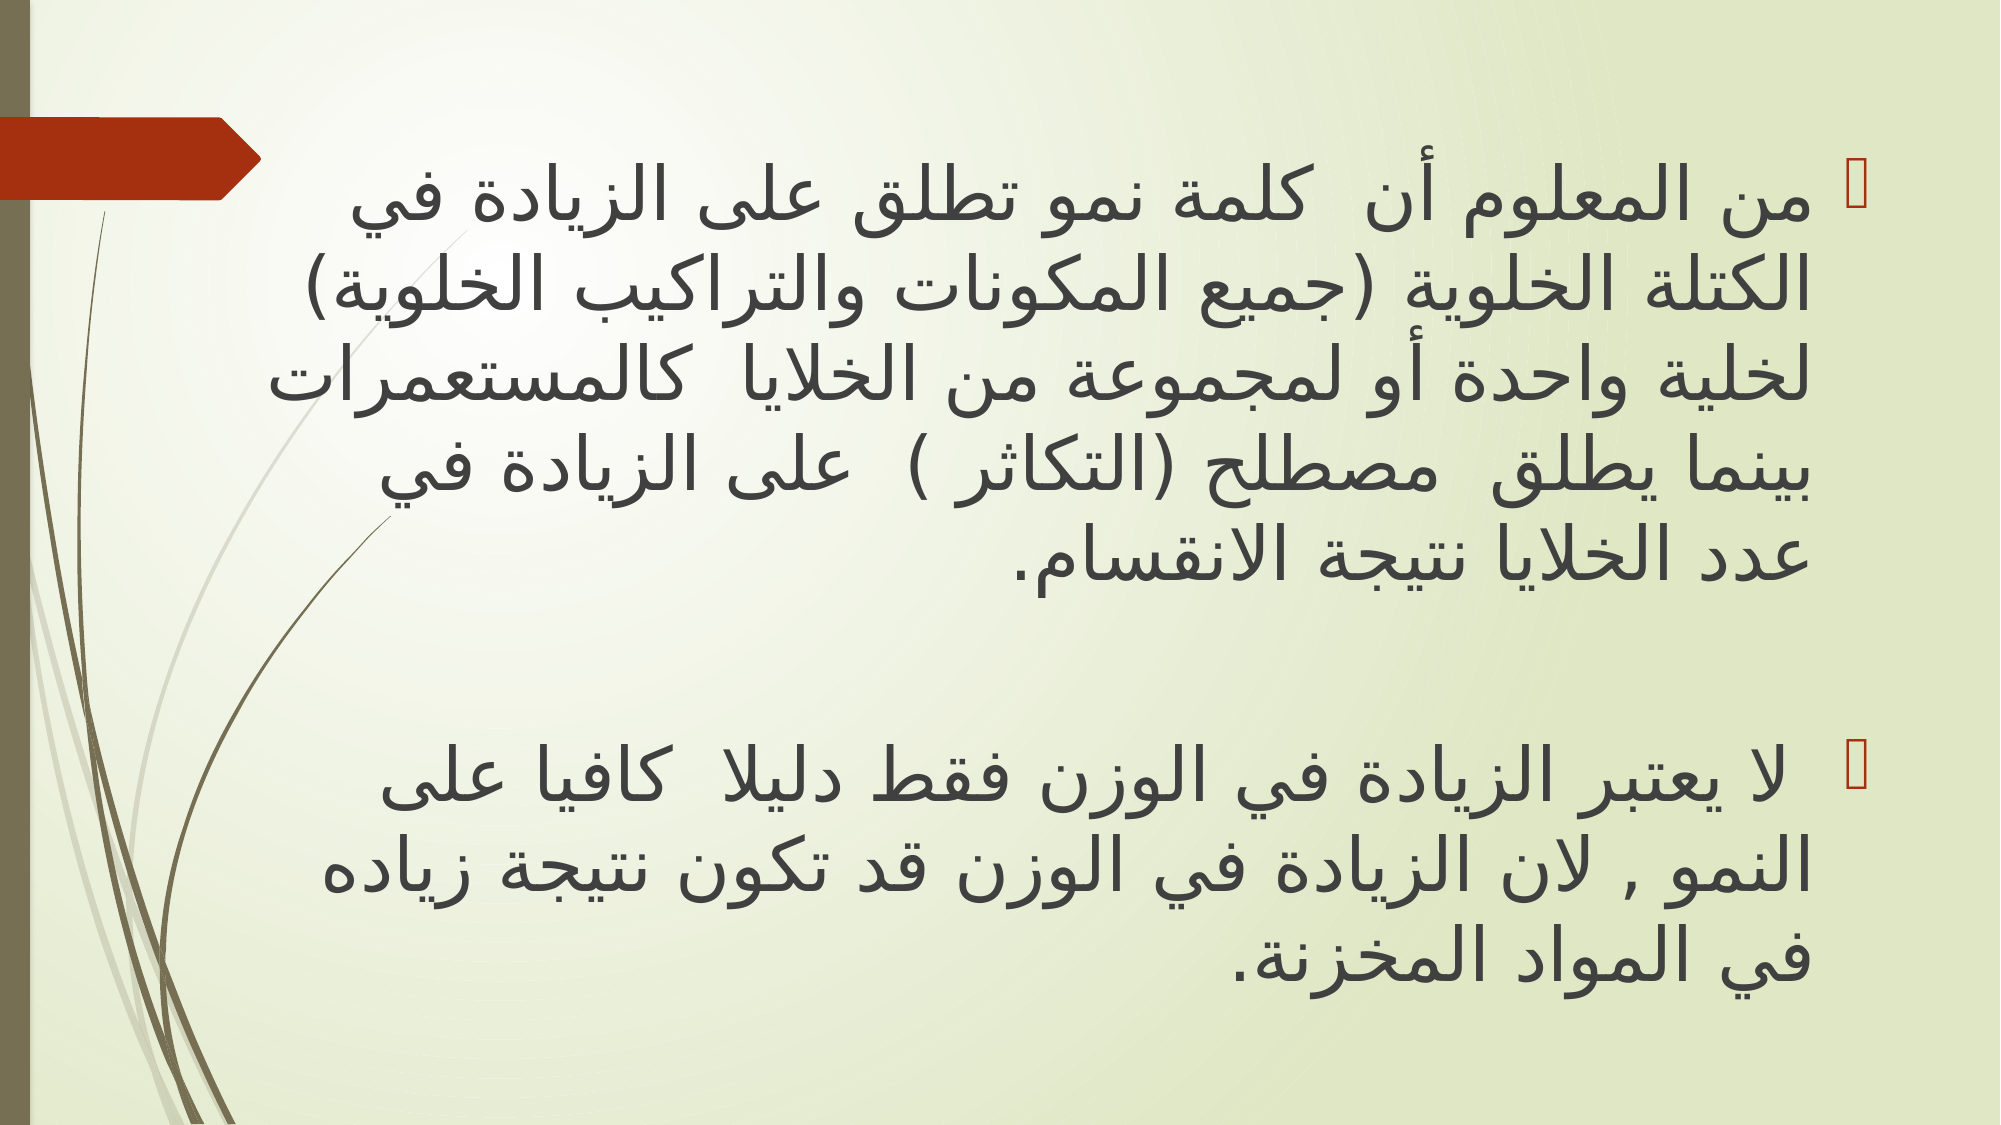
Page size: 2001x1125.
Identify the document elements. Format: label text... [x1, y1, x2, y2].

list من المعلوم أن كلمة نمو تطلق على الزيادة في الكتلة الخلوية (جميع المكونات والتراكيب الخلوية) لخلية واحدة أو لمجموعة من الخلايا كالمستعمرات بينما يطلق مصطلح (التكاثر ) على الزيادة في عدد الخلايا نتيجة الانقسام. لا يعتبر الزيادة في الوزن فقط دليلا كافيا على النمو , لان الزيادة في الوزن قد تكون نتيجة زياده في المواد المخزنة. إلا أنه في الكائنات الدقيقة وحيدة الخلية كالبكتريا فان كلمة النمو تساوى كلمة التكاثر في المعنى حيث يقصد بها زيادة في أعداد الميكروبات. [248, 137, 1888, 970]
